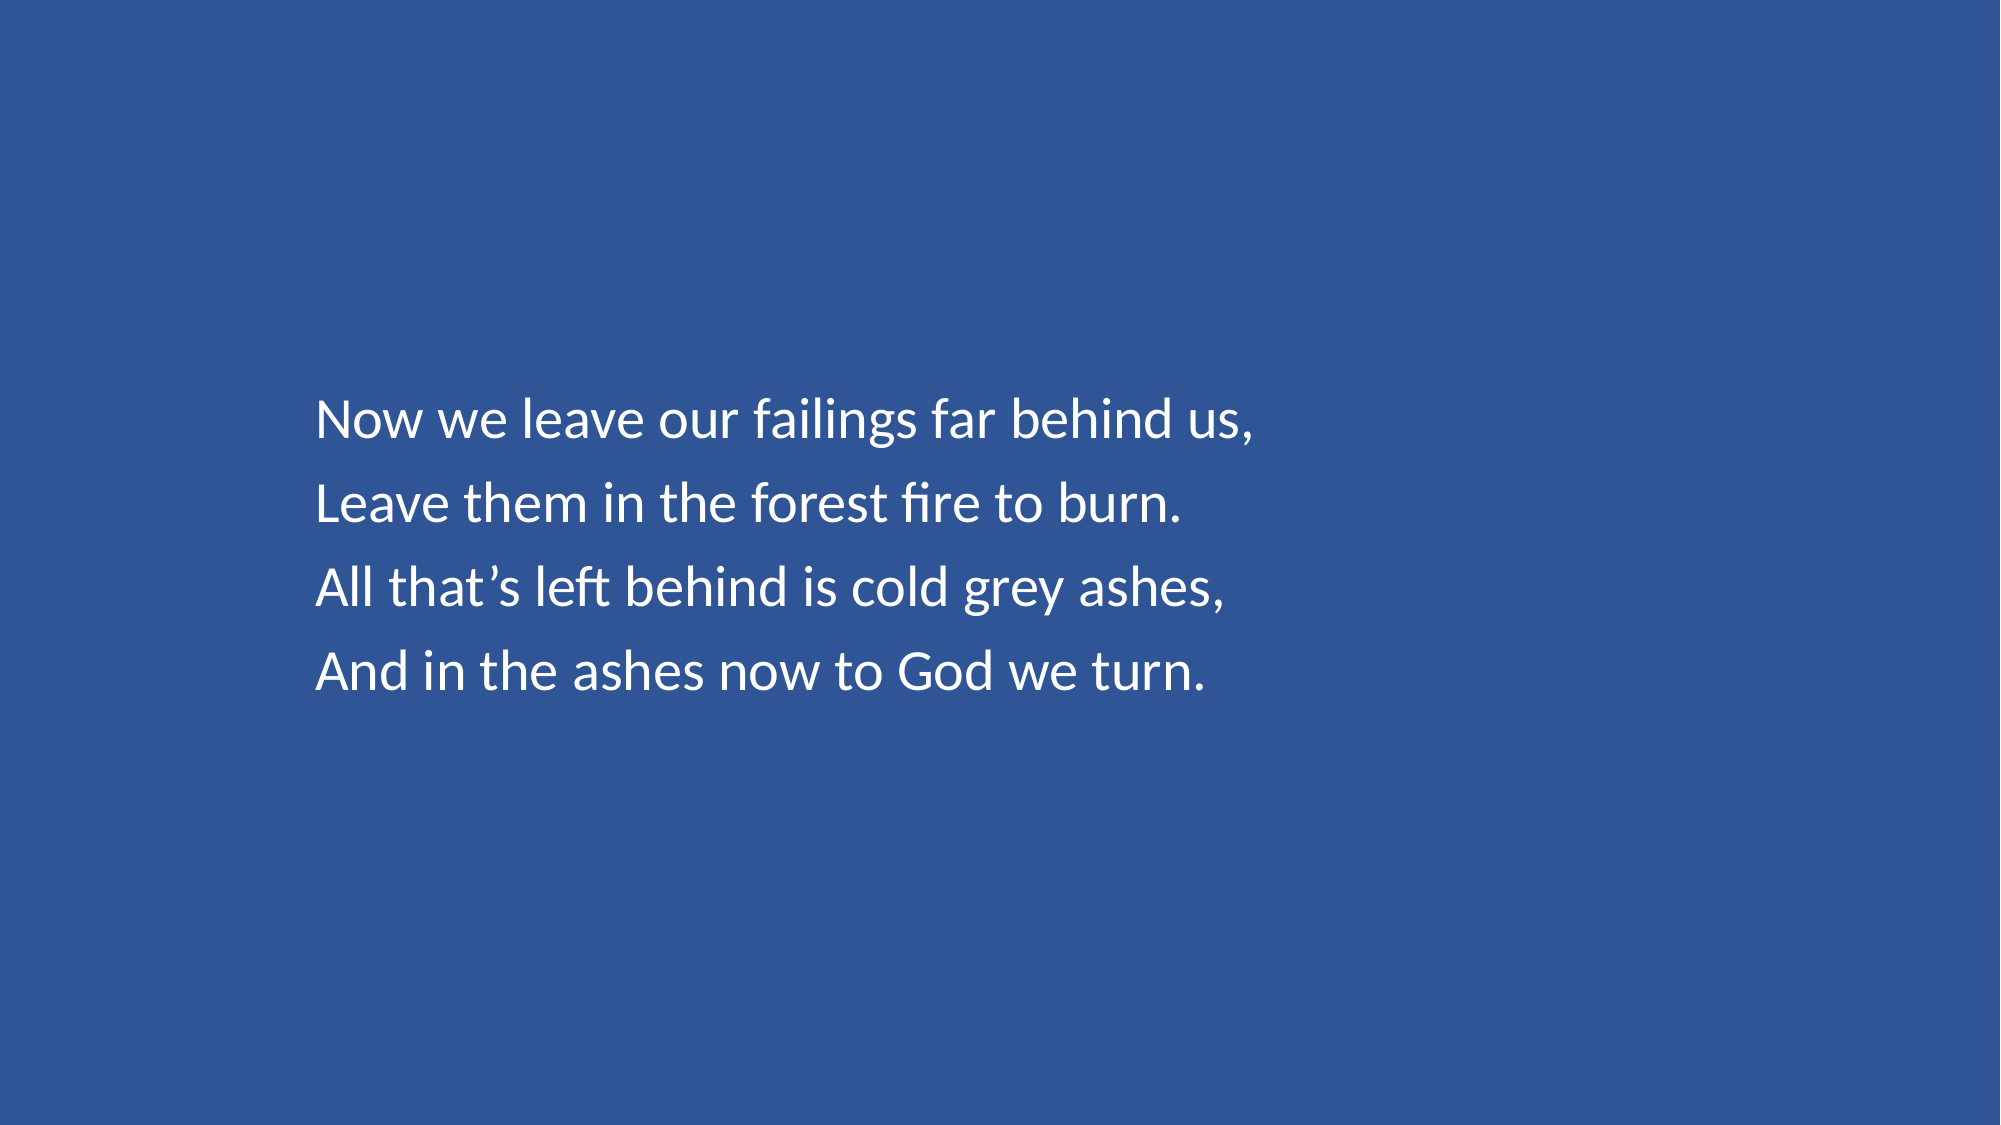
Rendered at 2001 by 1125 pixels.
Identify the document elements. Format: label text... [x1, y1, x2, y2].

list Now we leave our failings far behind us, Leave them in the forest fire to burn. All that’s left behind is cold grey ashes, And in the ashes now to God we turn. [300, 381, 1700, 744]
